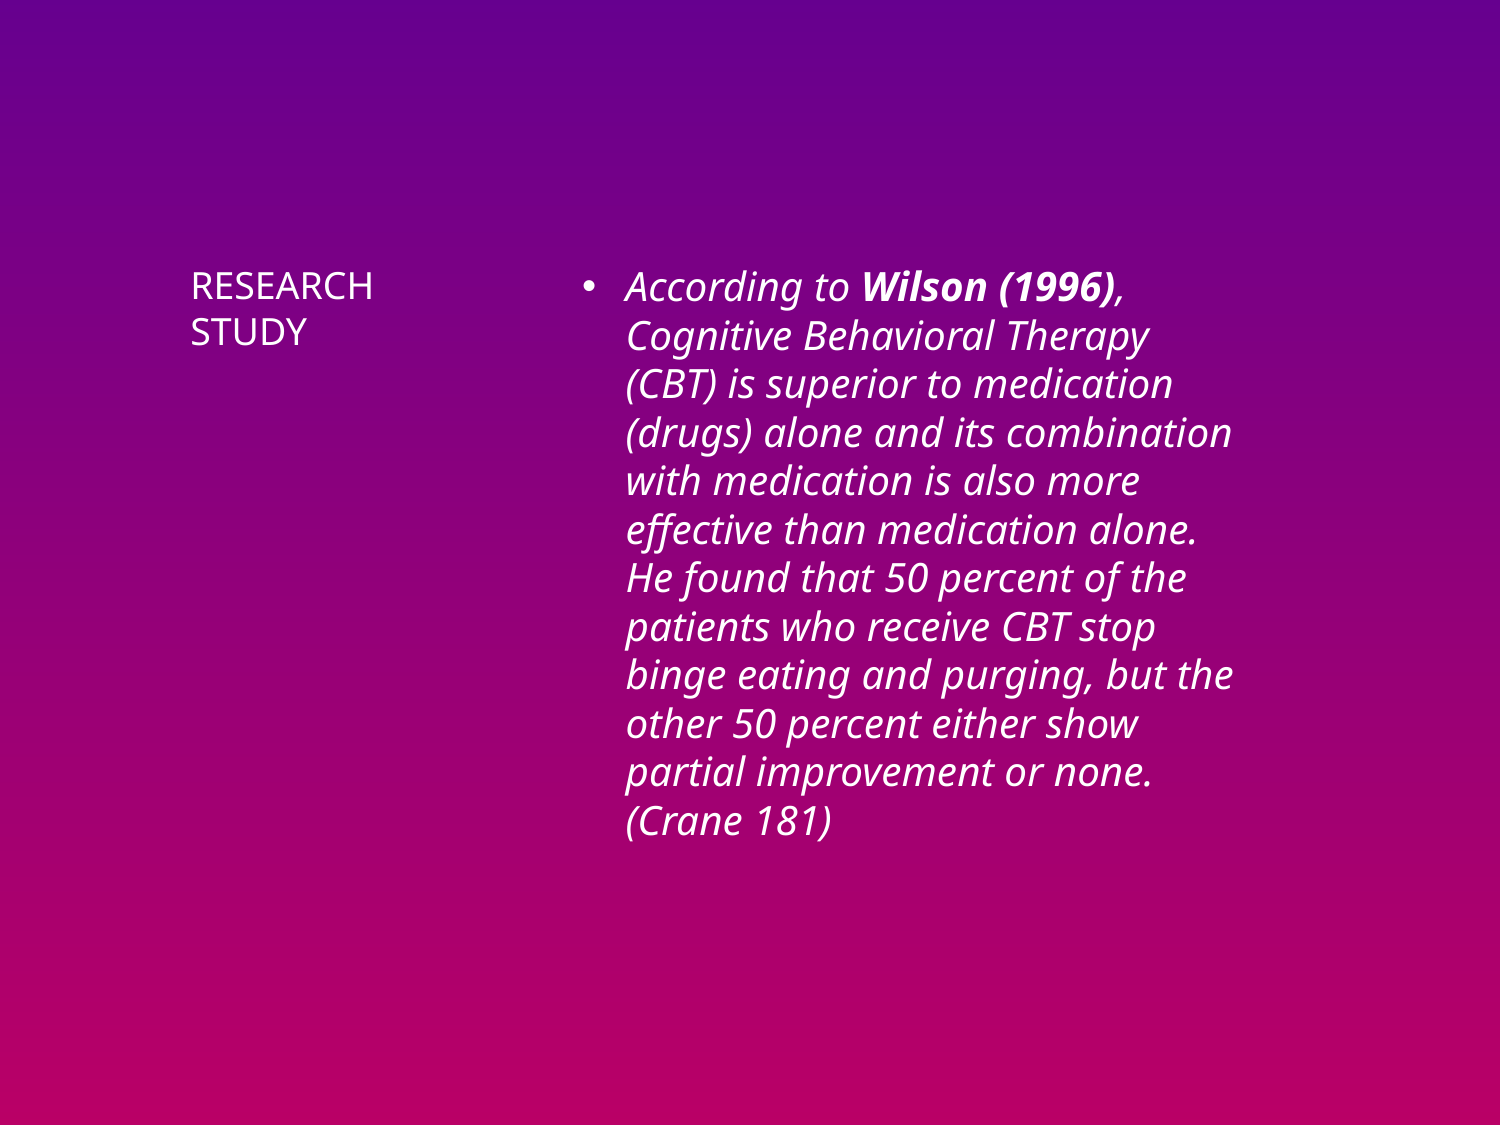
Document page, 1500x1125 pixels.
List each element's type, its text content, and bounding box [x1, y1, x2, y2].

title Research study [175, 254, 516, 580]
list According to Wilson (1996), Cognitive Behavioral Therapy (CBT) is superior to medication (drugs) alone and its combination with medication is also more effective than medication alone. He found that 50 percent of the patients who receive CBT stop binge eating and purging, but the other 50 percent either show partial improvement or none. (Crane 181) [566, 253, 1260, 891]
